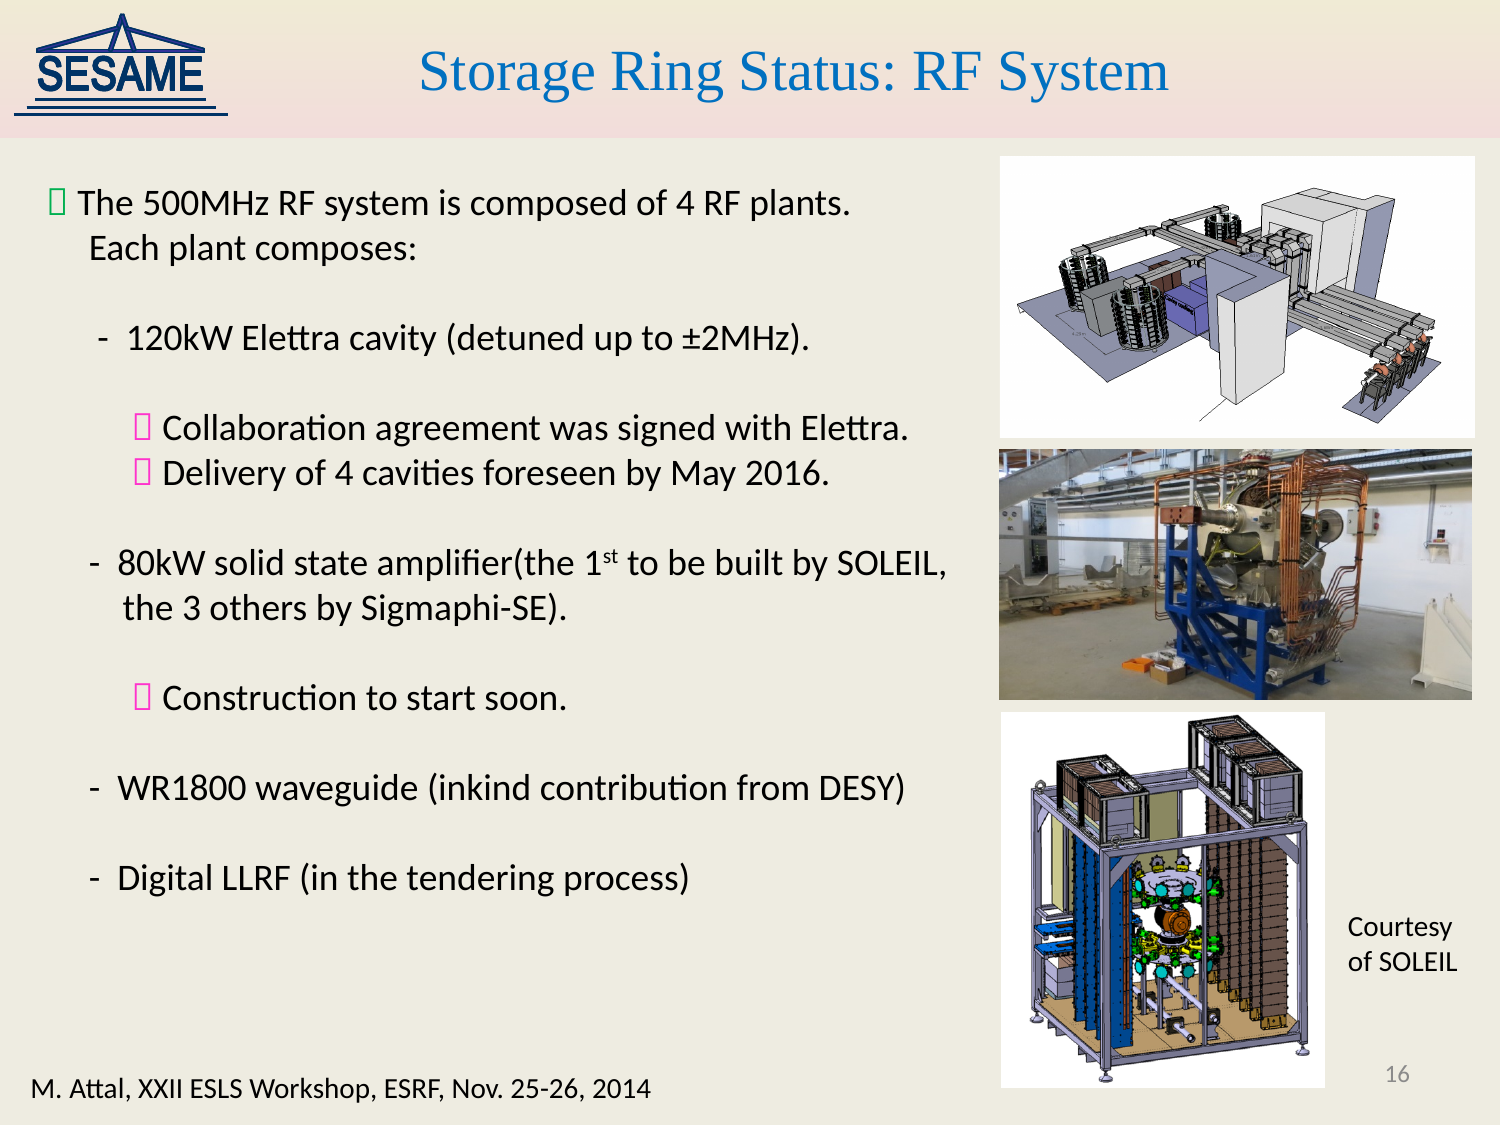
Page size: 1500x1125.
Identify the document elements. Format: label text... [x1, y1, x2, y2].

picture [1001, 712, 1326, 1088]
text_box  The 500MHz RF system is composed of 4 RF plants. Each plant composes: - 120kW Elettra cavity (detuned up to ±2MHz).  Collaboration agreement was signed with Elettra.  Delivery of 4 cavities foreseen by May 2016. - 80kW solid state amplifier(the 1st to be built by SOLEIL, the 3 others by Sigmaphi-SE).  Construction to start soon. - WR1800 waveguide (inkind contribution from DESY) - Digital LLRF (in the tendering process) [22, 170, 1001, 995]
text_box Storage Ring Status: RF System [403, 24, 1186, 110]
text_box Courtesy of SOLEIL [1333, 899, 1475, 985]
slide_number 16 [1074, 1042, 1425, 1103]
picture [999, 449, 1472, 701]
text_box [0, 0, 1500, 139]
picture [12, 12, 233, 119]
picture [999, 155, 1476, 438]
text_box M. Attal, XXII ESLS Workshop, ESRF, Nov. 25-26, 2014 [15, 1062, 667, 1113]
